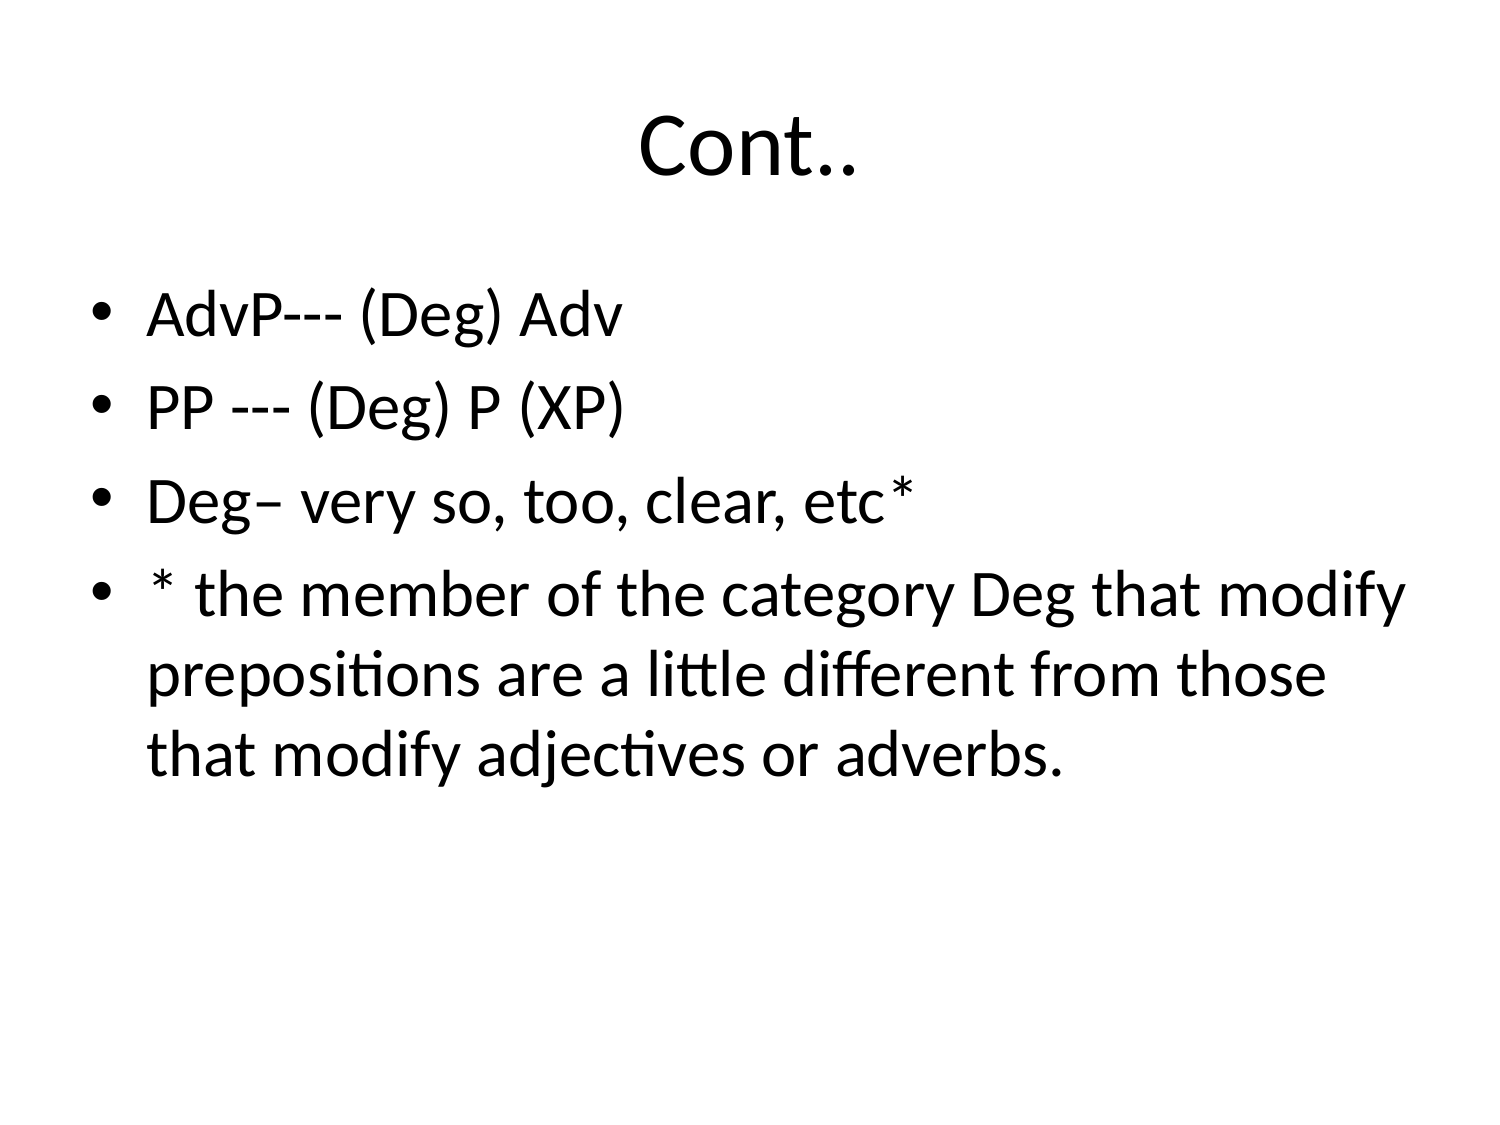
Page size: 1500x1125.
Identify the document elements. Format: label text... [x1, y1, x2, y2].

list AdvP--- (Deg) Adv PP --- (Deg) P (XP) Deg– very so, too, clear, etc* * the member of the category Deg that modify prepositions are a little different from those that modify adjectives or adverbs. [75, 262, 1425, 1005]
title Cont.. [75, 45, 1425, 233]
